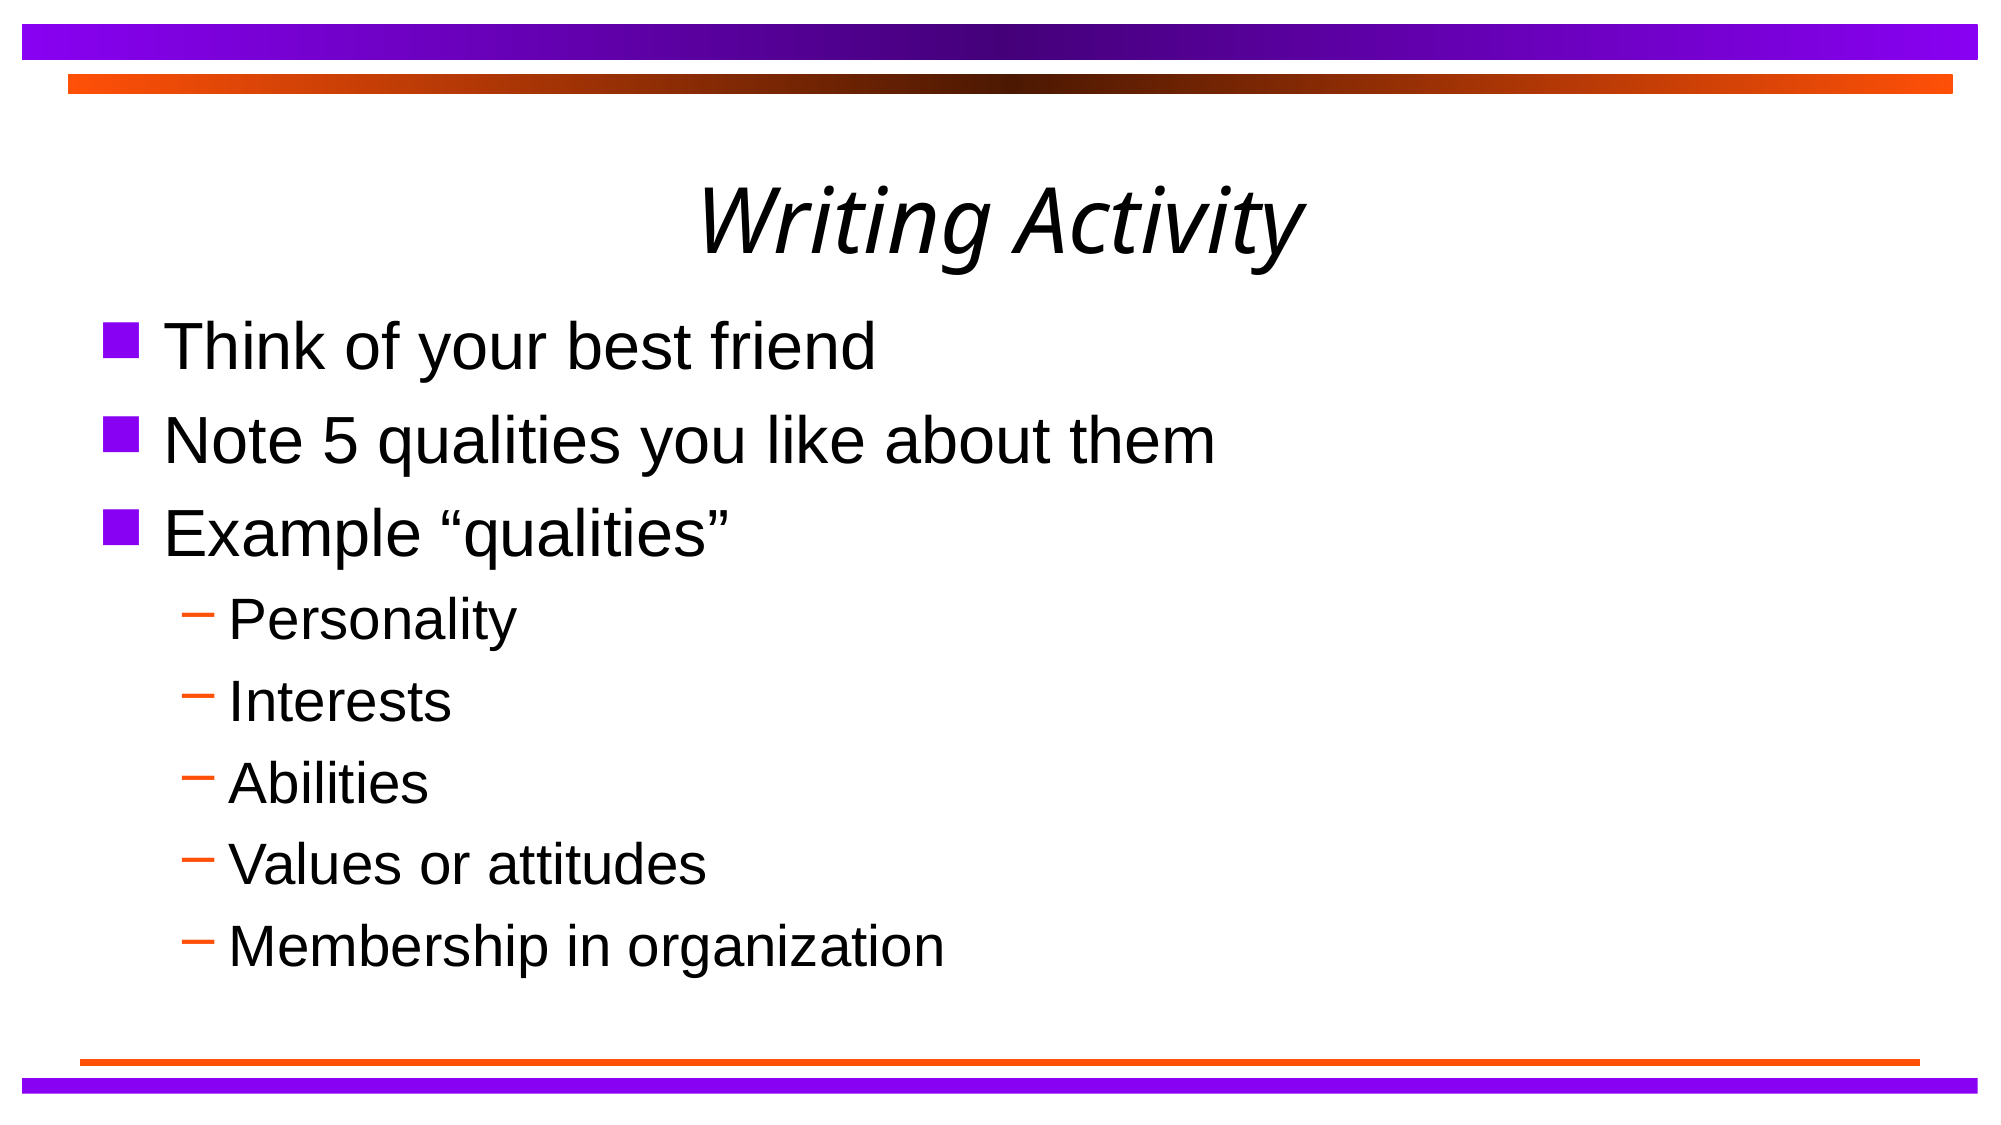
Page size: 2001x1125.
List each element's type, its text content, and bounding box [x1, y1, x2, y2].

title Writing Activity [150, 121, 1850, 313]
list Think of your best friend Note 5 qualities you like about them Example “qualities” Personality Interests Abilities Values or attitudes Membership in organization [91, 295, 1727, 971]
